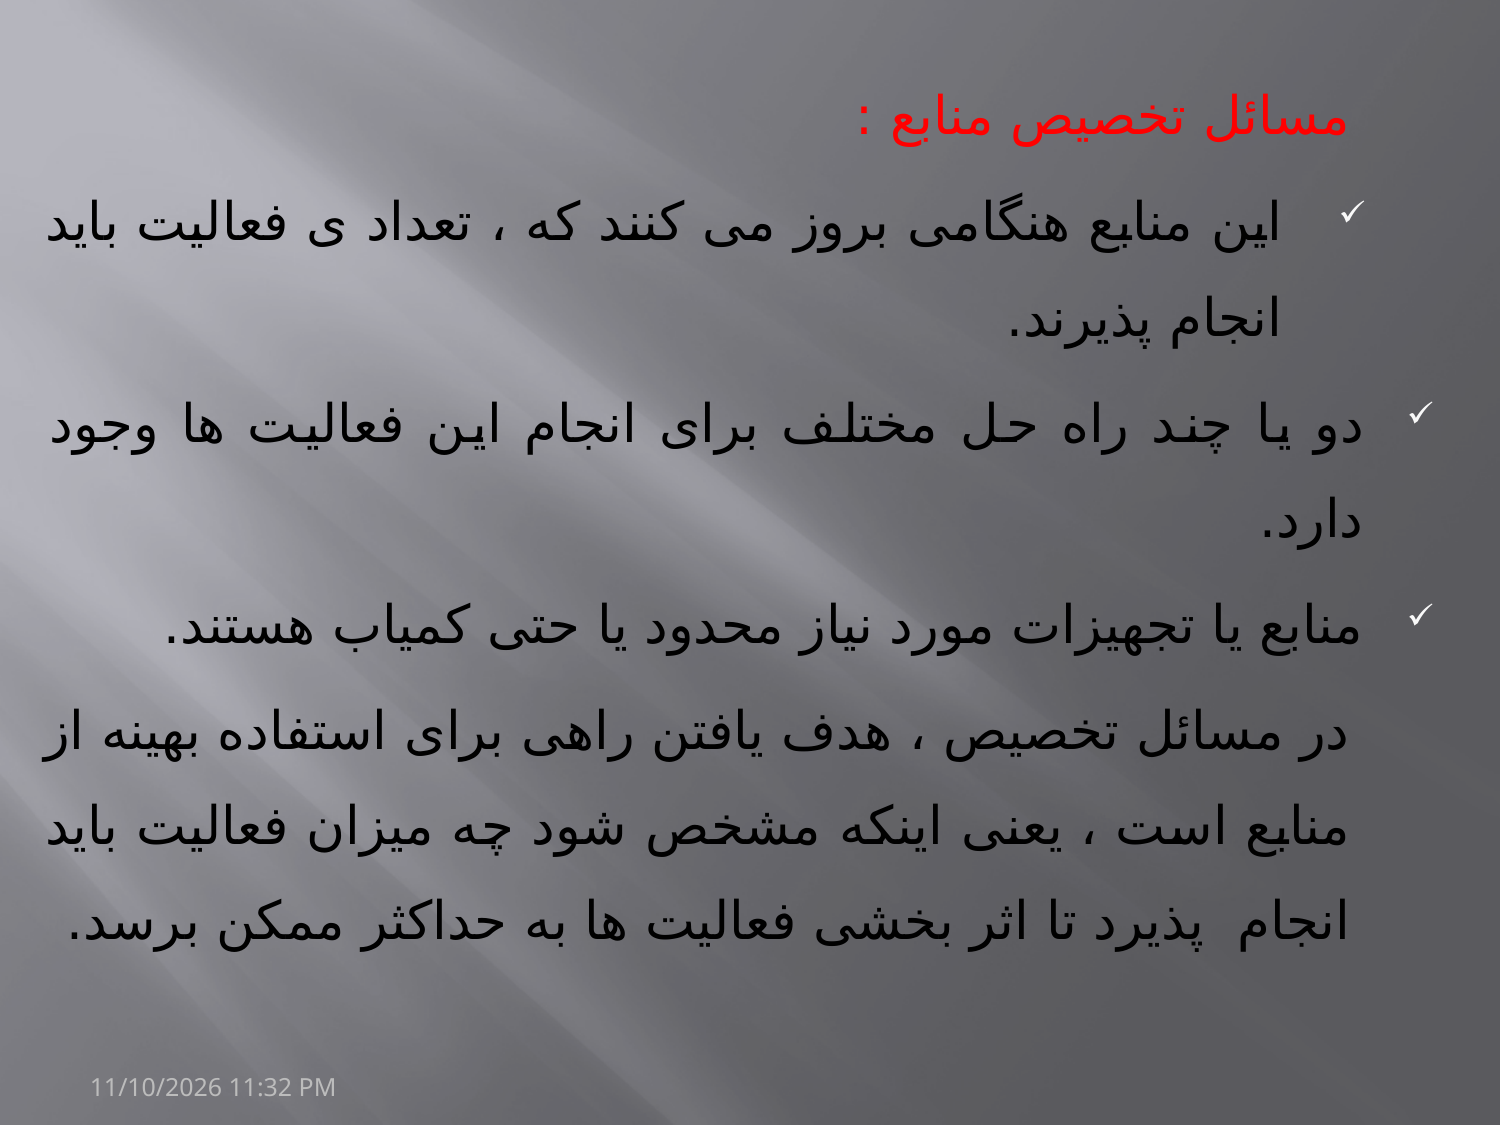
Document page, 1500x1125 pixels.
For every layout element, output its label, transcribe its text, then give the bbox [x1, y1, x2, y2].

list مسائل تخصیص منابع : این منابع هنگامی بروز می کنند که ، تعداد ی فعالیت باید انجام پذیرند. دو یا چند راه حل مختلف برای انجام این فعالیت ها وجود دارد. منابع یا تجهیزات مورد نیاز محدود یا حتی کمیاب هستند. در مسائل تخصیص ، هدف یافتن راهی برای استفاده بهینه از منابع است ، یعنی اینکه مشخص شود چه میزان فعالیت باید انجام پذیرد تا اثر بخشی فعالیت ها به حداکثر ممکن برسد. [29, 42, 1447, 1047]
slide_number 20/مارس/1 [75, 1052, 425, 1113]
